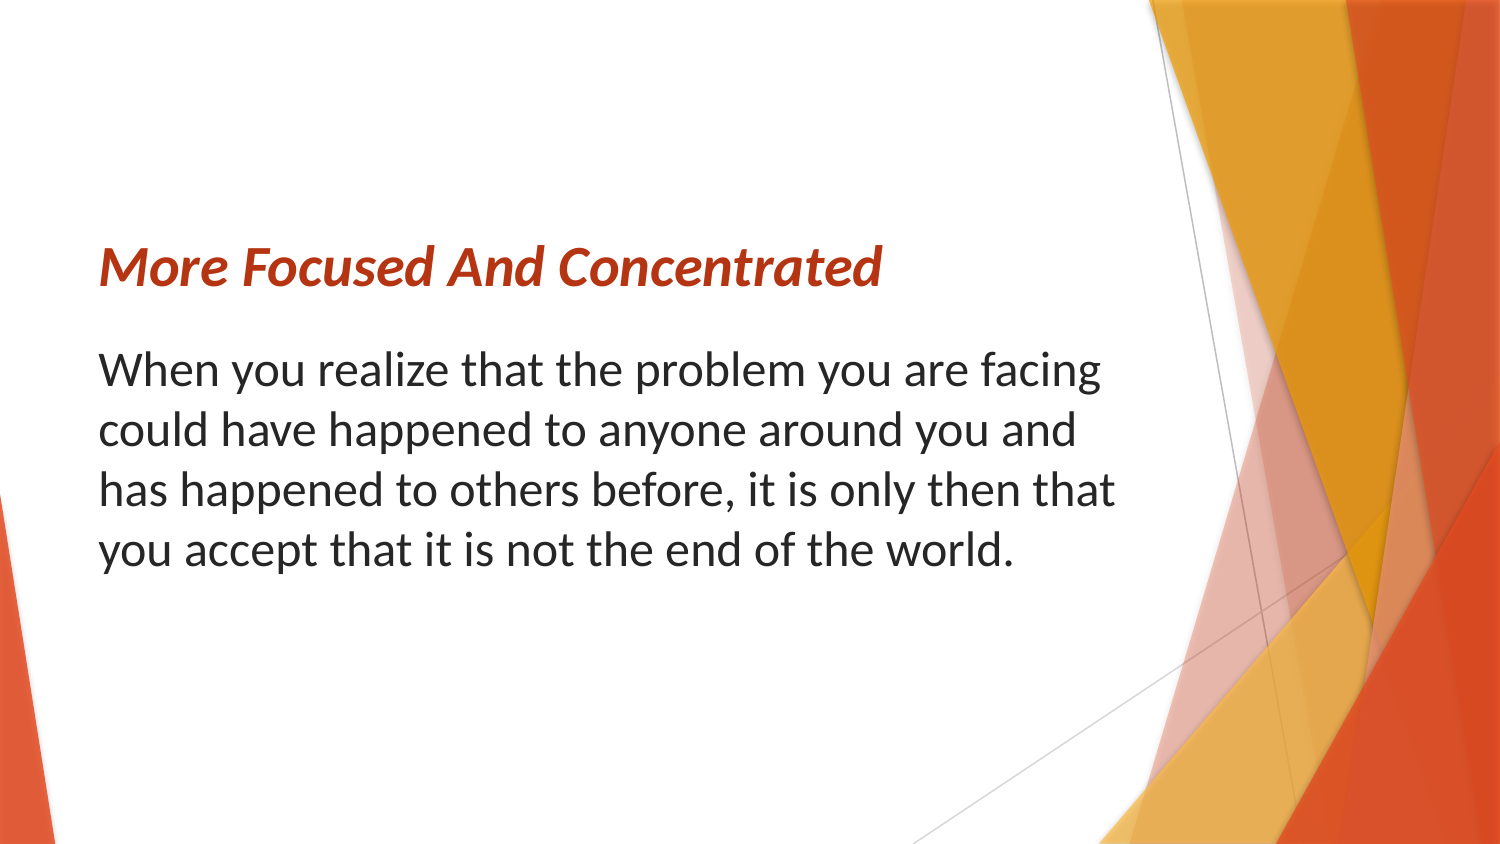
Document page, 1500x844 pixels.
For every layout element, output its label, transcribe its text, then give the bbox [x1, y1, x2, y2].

list When you realize that the problem you are facing could have happened to anyone around you and has happened to others before, it is only then that you accept that it is not the end of the world. [83, 329, 1152, 665]
title More Focused And Concentrated [83, 221, 1141, 308]
